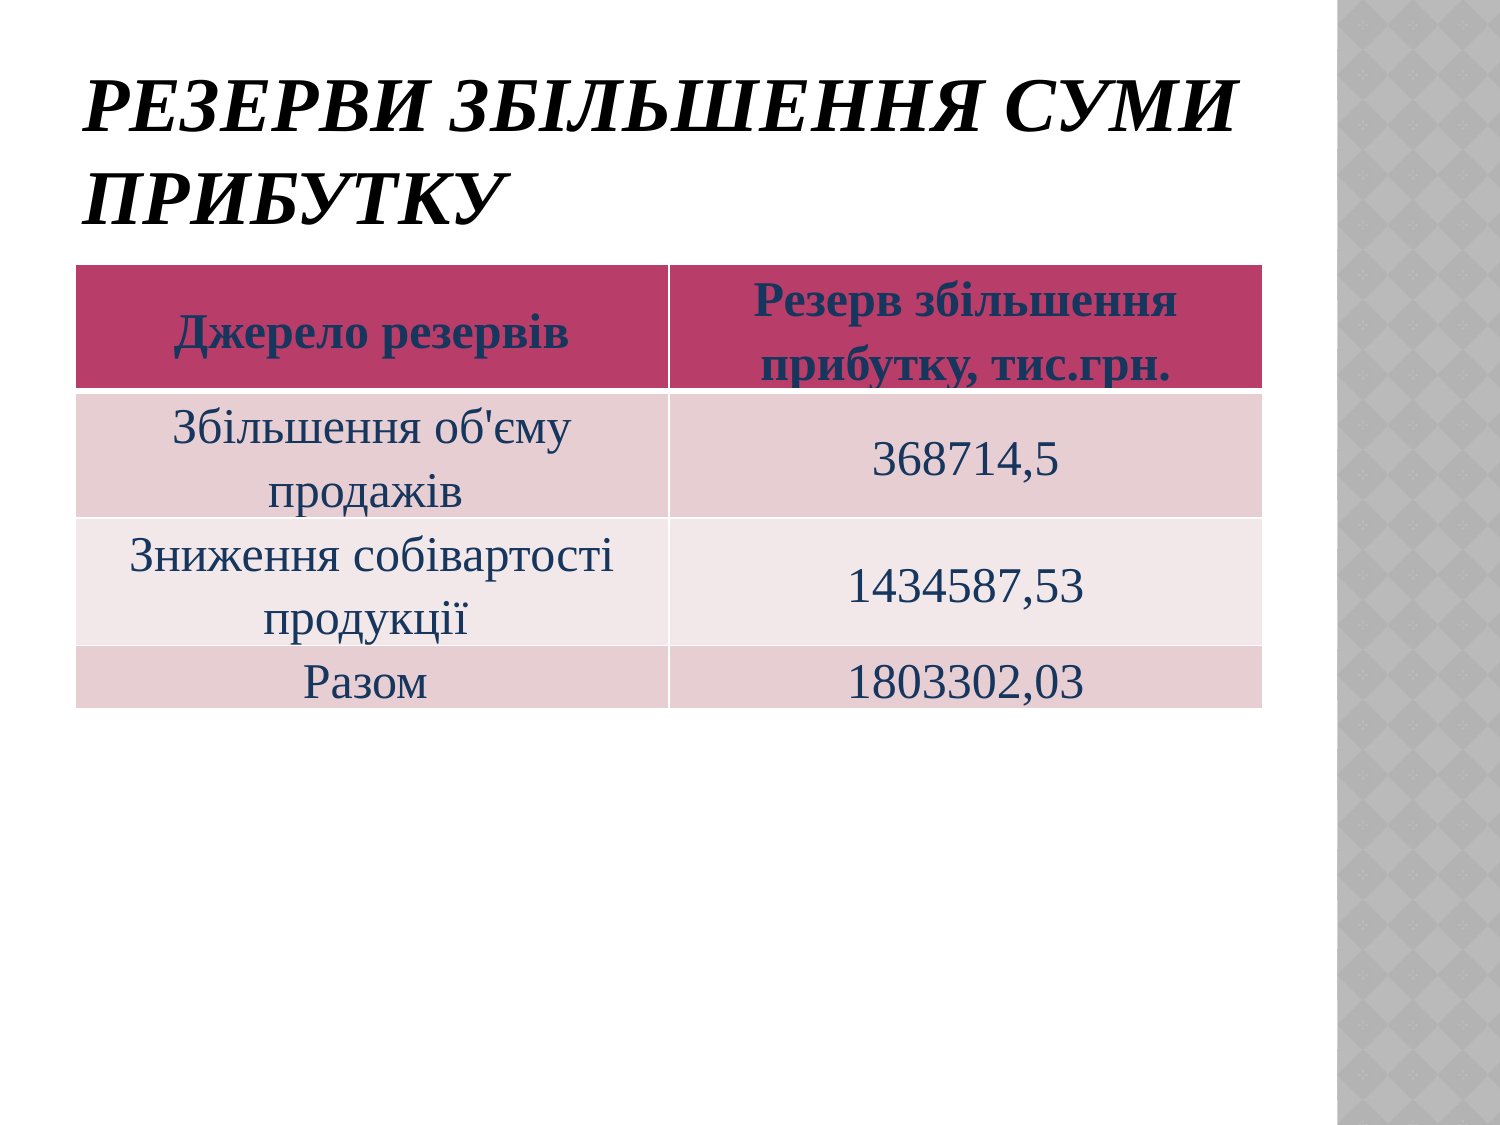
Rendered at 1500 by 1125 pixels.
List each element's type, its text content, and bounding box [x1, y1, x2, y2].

table_cell Збільшення об'єму продажів [76, 394, 668, 517]
table_cell Разом [76, 646, 668, 708]
table_header Джерело резервів [76, 265, 668, 388]
table_cell 1434587,53 [670, 519, 1262, 645]
table_cell Зниження собівартості продукції [76, 519, 668, 645]
table_cell 1803302,03 [670, 646, 1262, 708]
title Резерви збільшення суми прибутку [75, 52, 1263, 240]
table_cell 368714,5 [670, 394, 1262, 517]
table_cell 0 [1337, 0, 1500, 1125]
table_header Резерв збільшення прибутку, тис.грн. [670, 265, 1262, 388]
